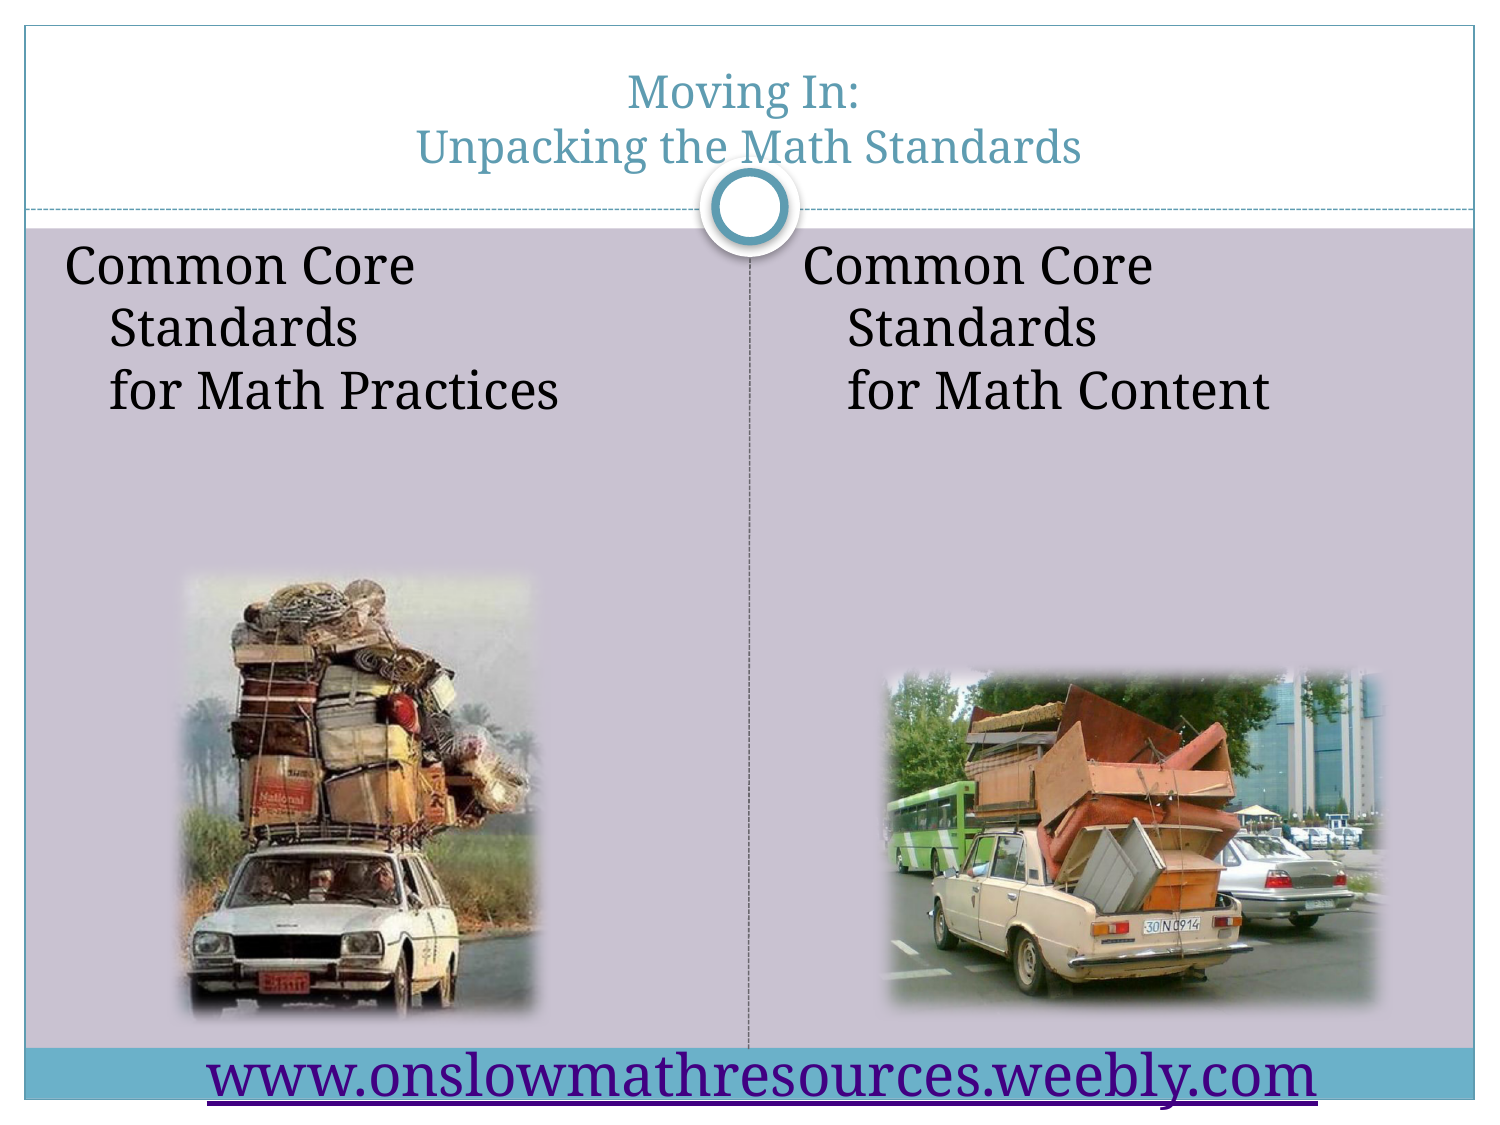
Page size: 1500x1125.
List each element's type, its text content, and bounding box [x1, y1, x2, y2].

text_box www.onslowmathresources.weebly.com [112, 1031, 1413, 1125]
list Common Core Standards for Math Content [787, 224, 1450, 993]
title Moving In: Unpacking the Math Standards [49, 55, 1450, 180]
picture [166, 559, 552, 1028]
picture [873, 661, 1393, 1023]
list Common Core Standards for Math Practices [49, 224, 712, 993]
